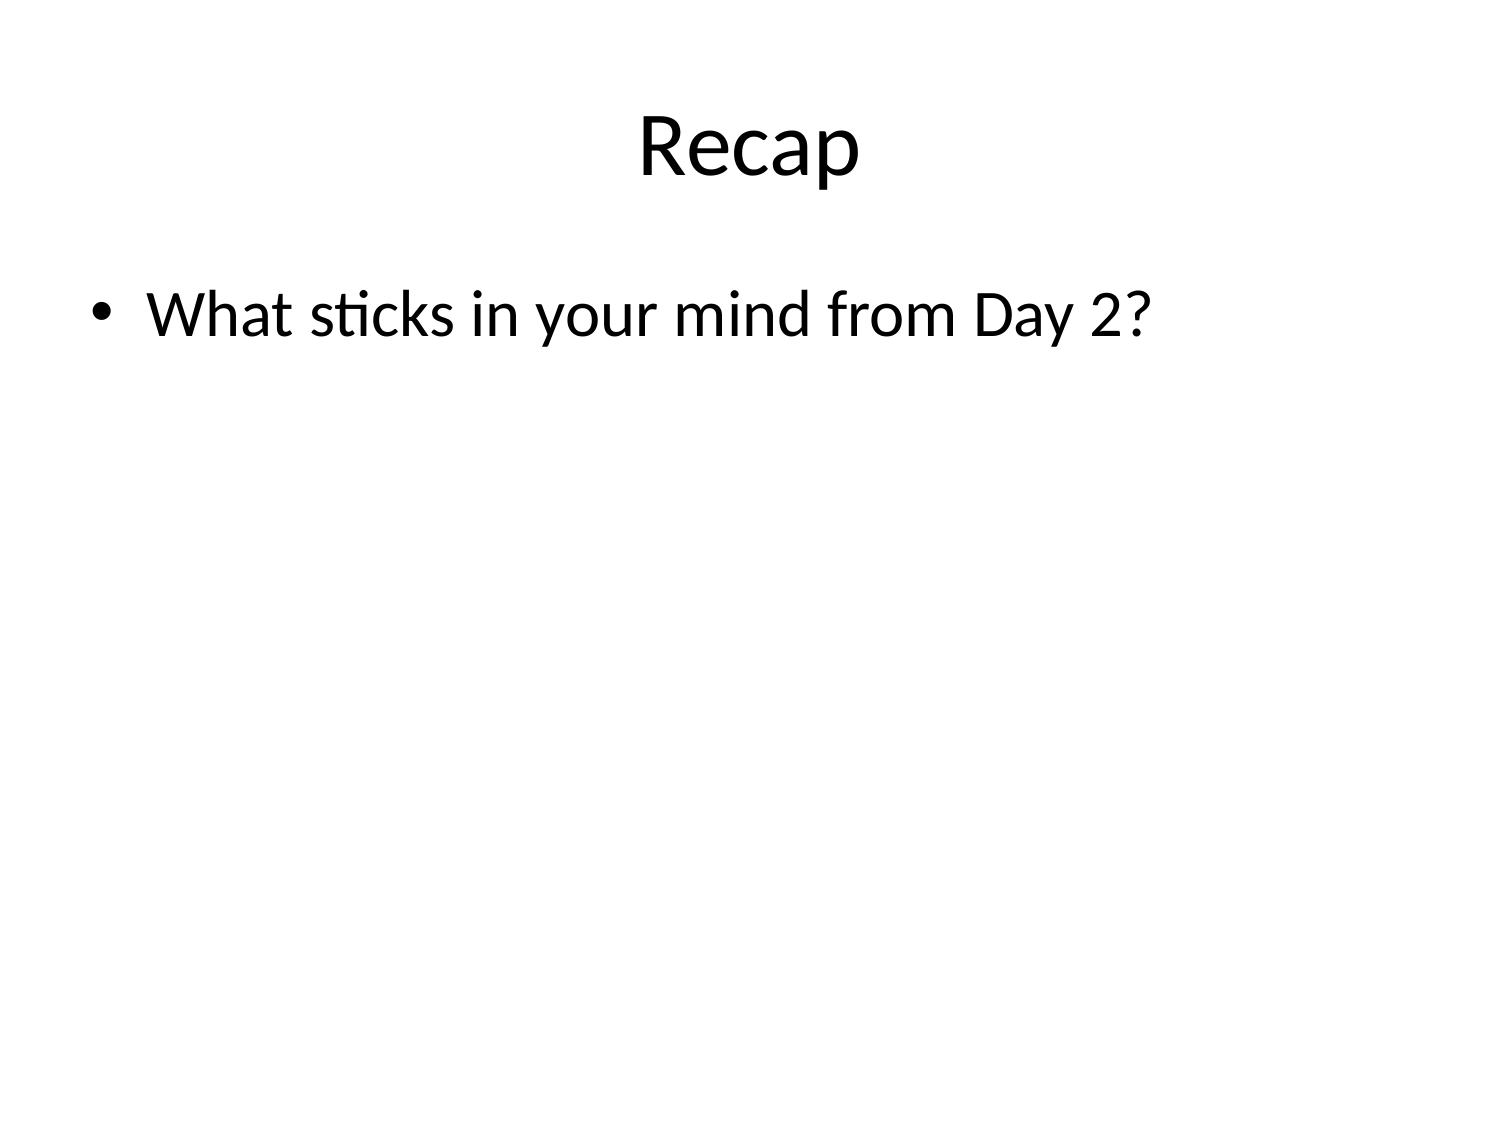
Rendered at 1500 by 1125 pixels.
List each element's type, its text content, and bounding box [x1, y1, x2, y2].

title Recap [75, 45, 1425, 233]
list What sticks in your mind from Day 2? [75, 262, 1425, 1005]
